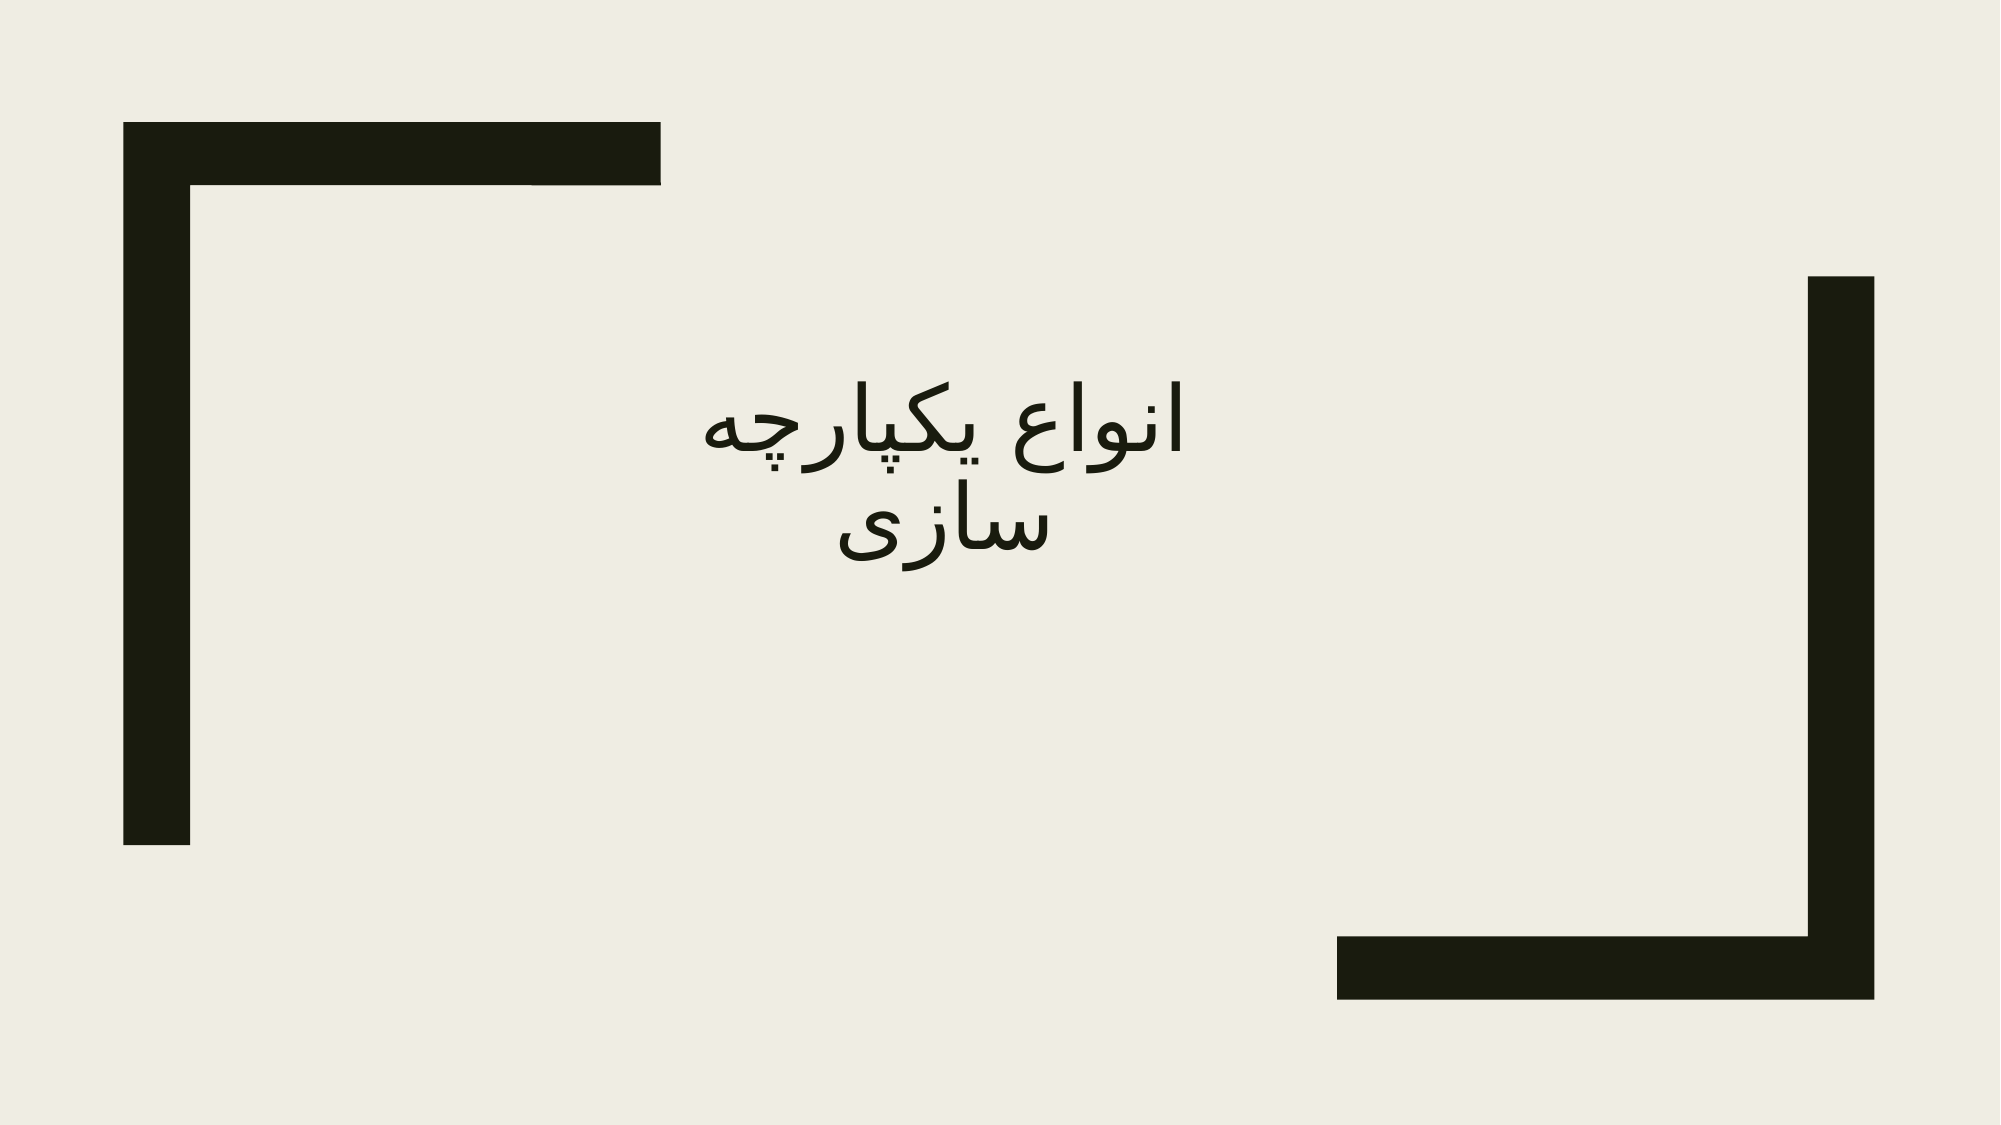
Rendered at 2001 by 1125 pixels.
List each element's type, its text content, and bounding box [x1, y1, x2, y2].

title انواع یکپارچه سازی [593, 294, 1297, 577]
